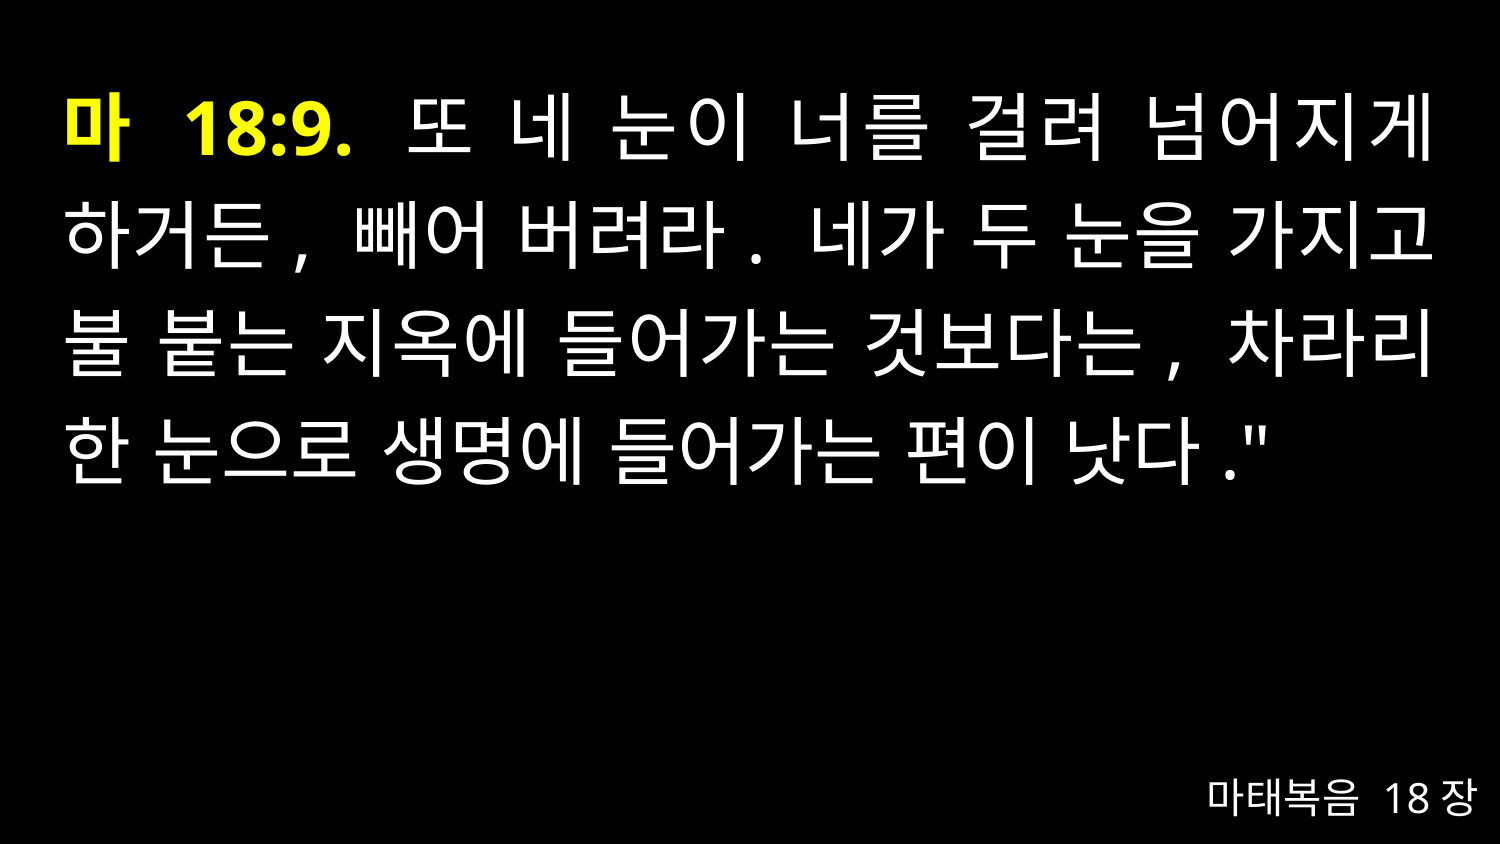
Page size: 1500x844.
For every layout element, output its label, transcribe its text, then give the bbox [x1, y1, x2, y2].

title 마 18:9. 또 네 눈이 너를 걸려 넘어지게 하거든, 빼어 버려라. 네가 두 눈을 가지고 불 붙는 지옥에 들어가는 것보다는, 차라리 한 눈으로 생명에 들어가는 편이 낫다." [0, 0, 1500, 844]
subtitle 마태복음 18장 [916, 770, 1500, 844]
